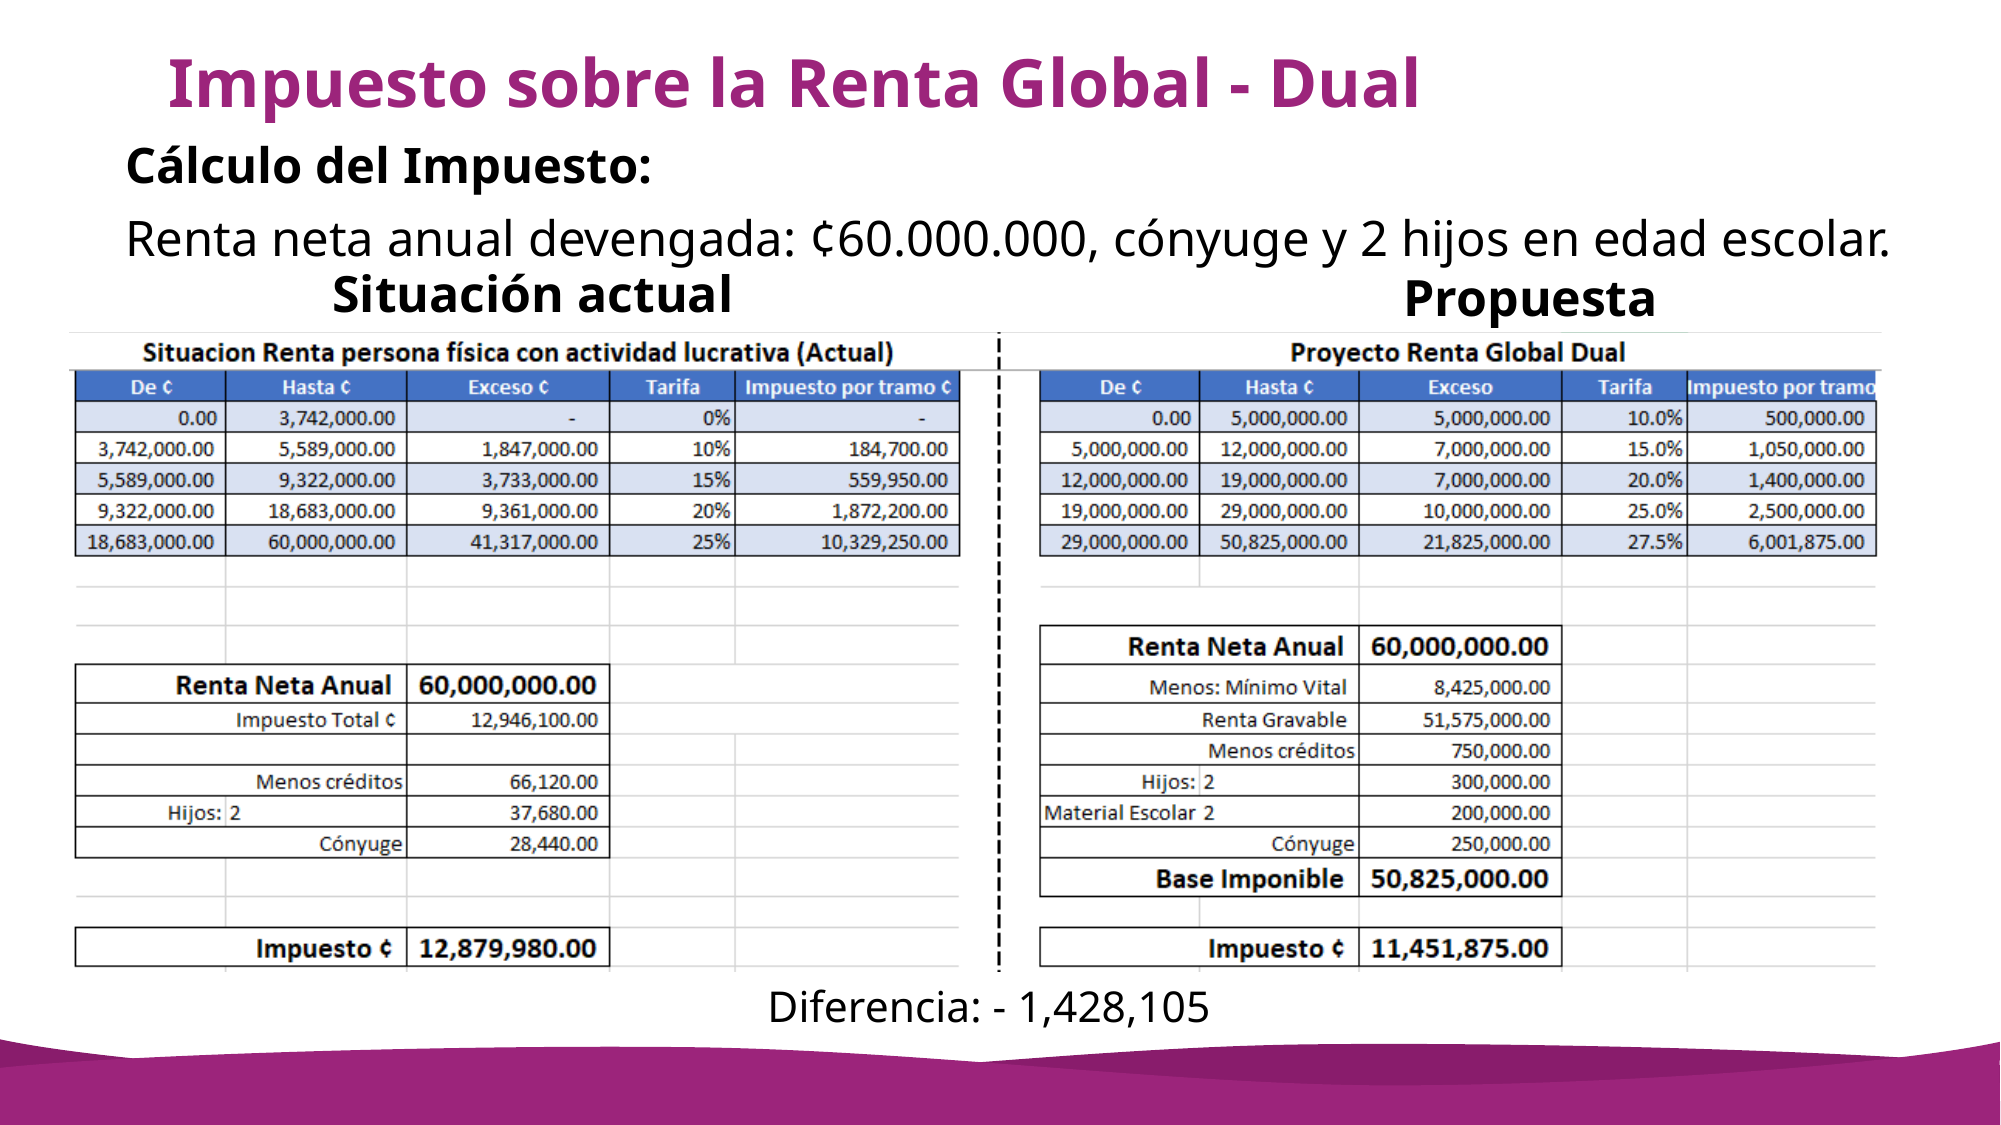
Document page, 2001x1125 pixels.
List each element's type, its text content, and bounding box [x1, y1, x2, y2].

text_box Situación actual [317, 262, 787, 332]
text_box Diferencia: - 1,428,105 [752, 978, 1248, 1049]
text_box Propuesta [1388, 265, 1683, 332]
picture [69, 332, 1882, 972]
list Cálculo del Impuesto: Renta neta anual devengada: ¢60.000.000, cónyuge y 2 hijos en edad escolar. [109, 133, 1923, 277]
title Impuesto sobre la Renta Global - Dual [153, 41, 1879, 131]
